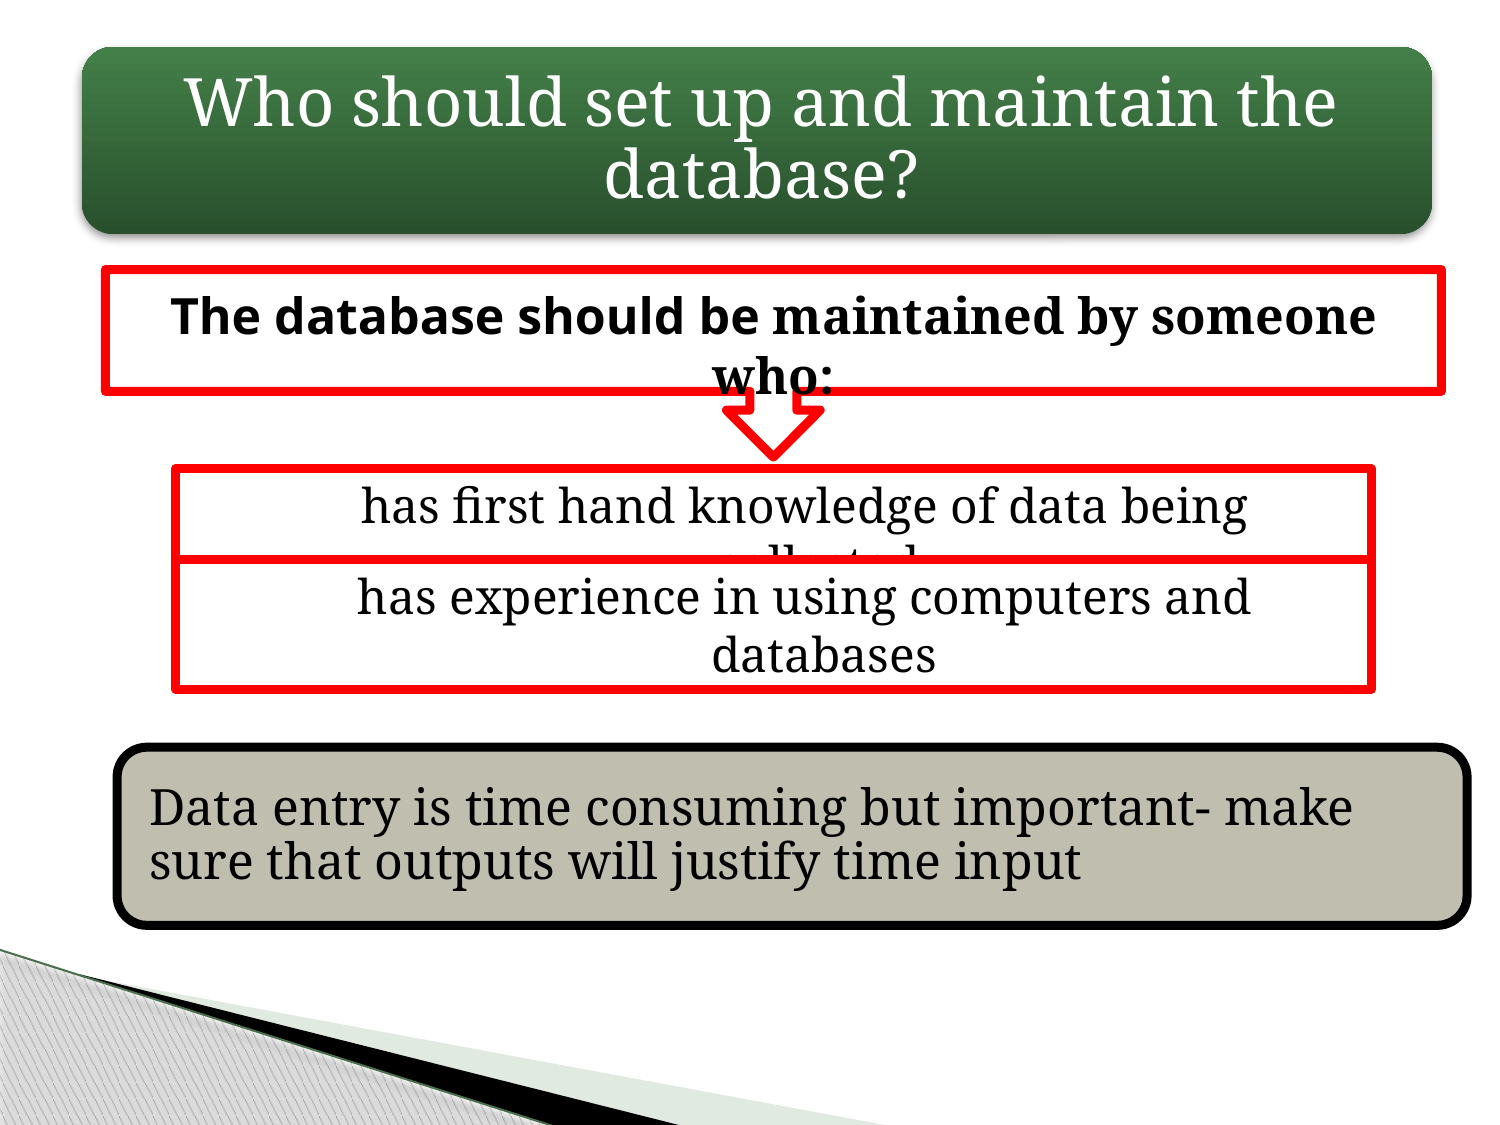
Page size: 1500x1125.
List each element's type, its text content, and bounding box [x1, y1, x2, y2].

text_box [81, 46, 1433, 235]
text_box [105, 269, 1442, 458]
text_box has experience in using computers and databases [171, 555, 1376, 694]
text_box has first hand knowledge of data being collected. [171, 470, 1376, 557]
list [116, 746, 1468, 927]
